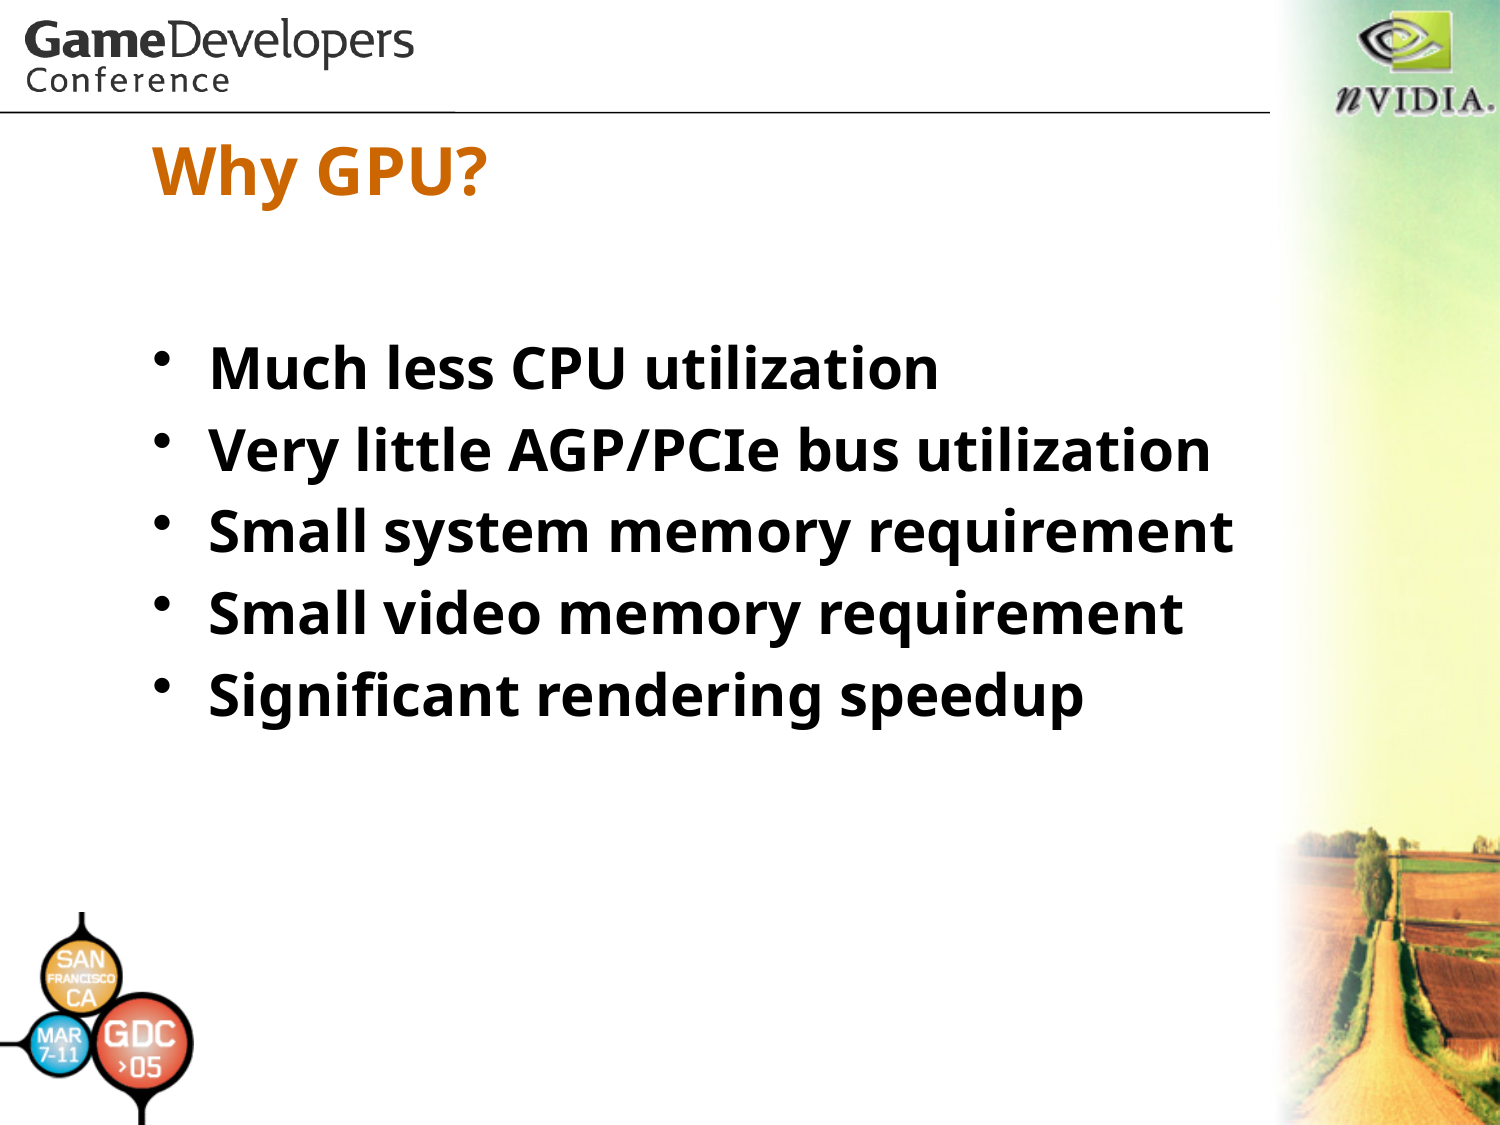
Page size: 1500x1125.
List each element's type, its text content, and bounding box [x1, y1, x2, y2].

picture [1270, 0, 1500, 1125]
picture [0, 0, 438, 110]
title Why GPU? [137, 112, 1338, 225]
picture [0, 912, 194, 1125]
list Much less CPU utilization Very little AGP/PCIe bus utilization Small system memory requirement Small video memory requirement Significant rendering speedup [137, 323, 1338, 1064]
